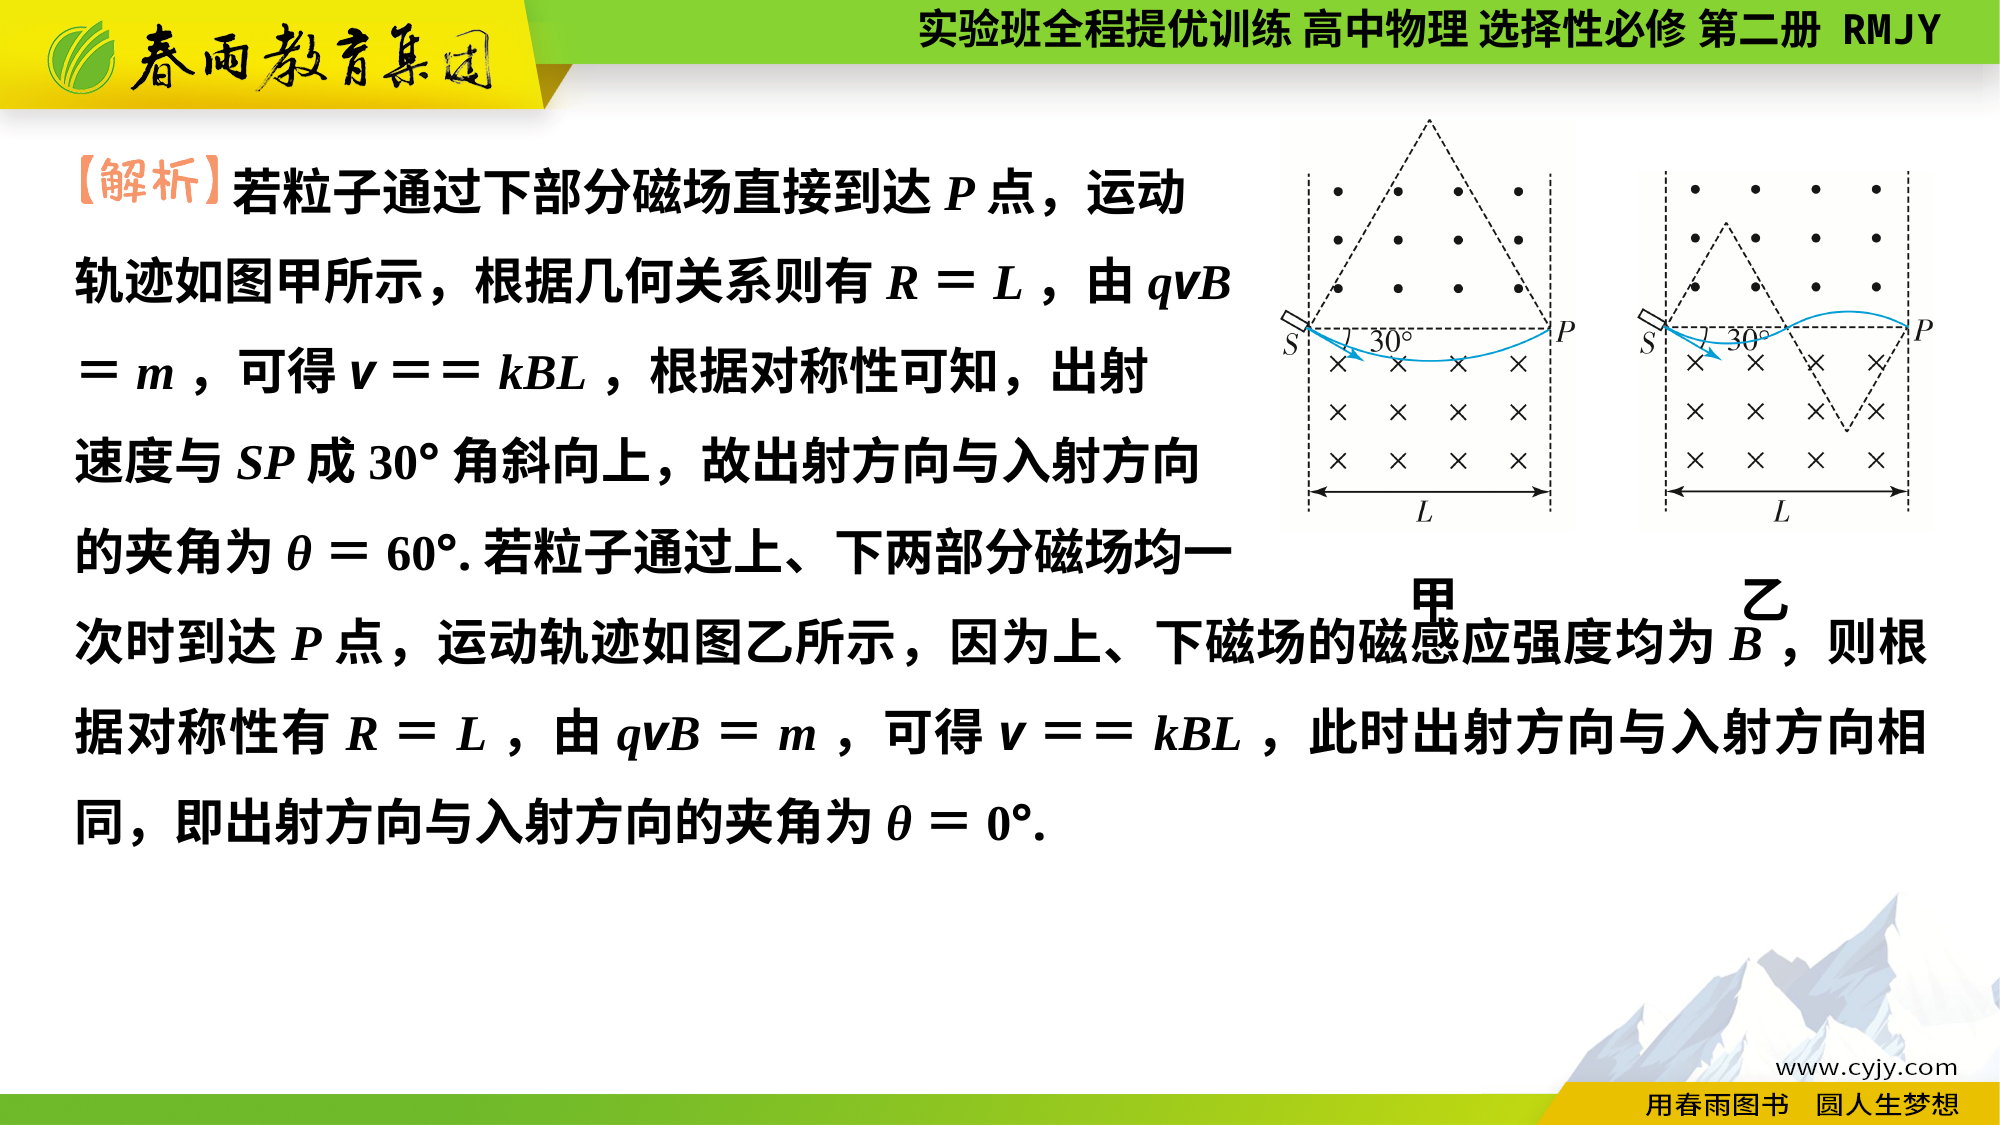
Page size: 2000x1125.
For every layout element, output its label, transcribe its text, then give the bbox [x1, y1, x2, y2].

text_box 甲 乙 [1393, 531, 1898, 637]
picture [0, 0, 2000, 1125]
